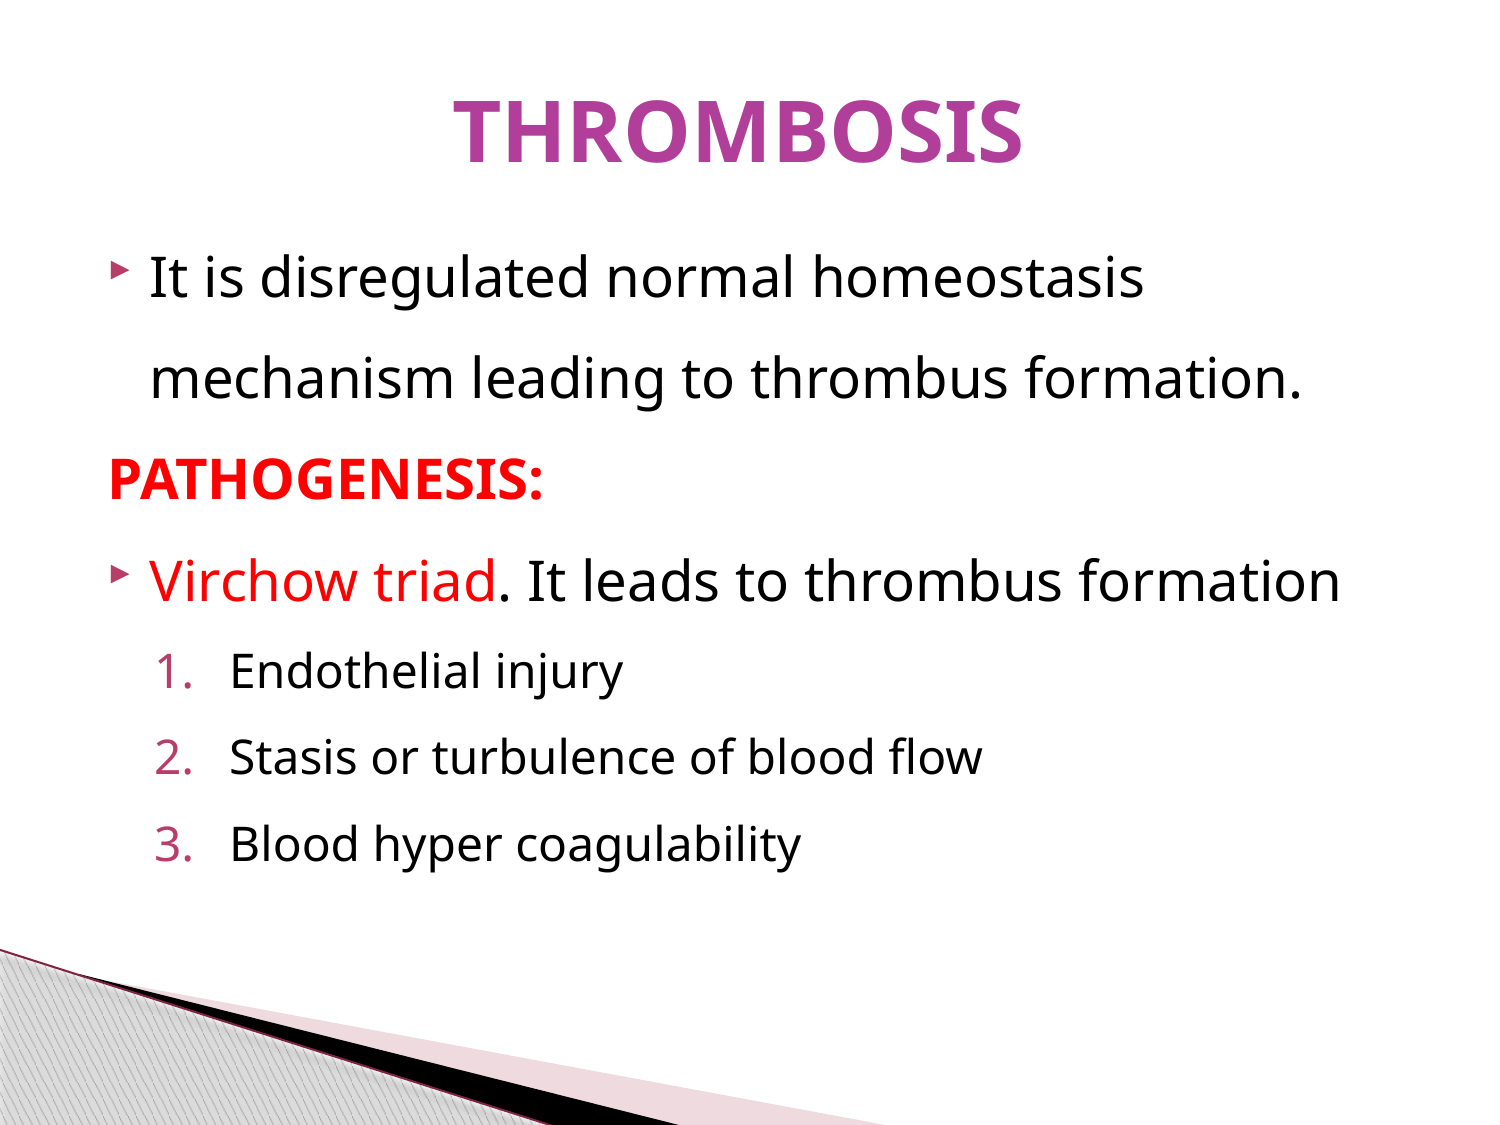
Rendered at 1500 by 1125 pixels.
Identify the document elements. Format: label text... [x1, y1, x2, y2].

title THROMBOSIS [75, 45, 1425, 213]
list It is disregulated normal homeostasis mechanism leading to thrombus formation. PATHOGENESIS: Virchow triad. It leads to thrombus formation Endothelial injury Stasis or turbulence of blood flow Blood hyper coagulability [75, 213, 1425, 986]
